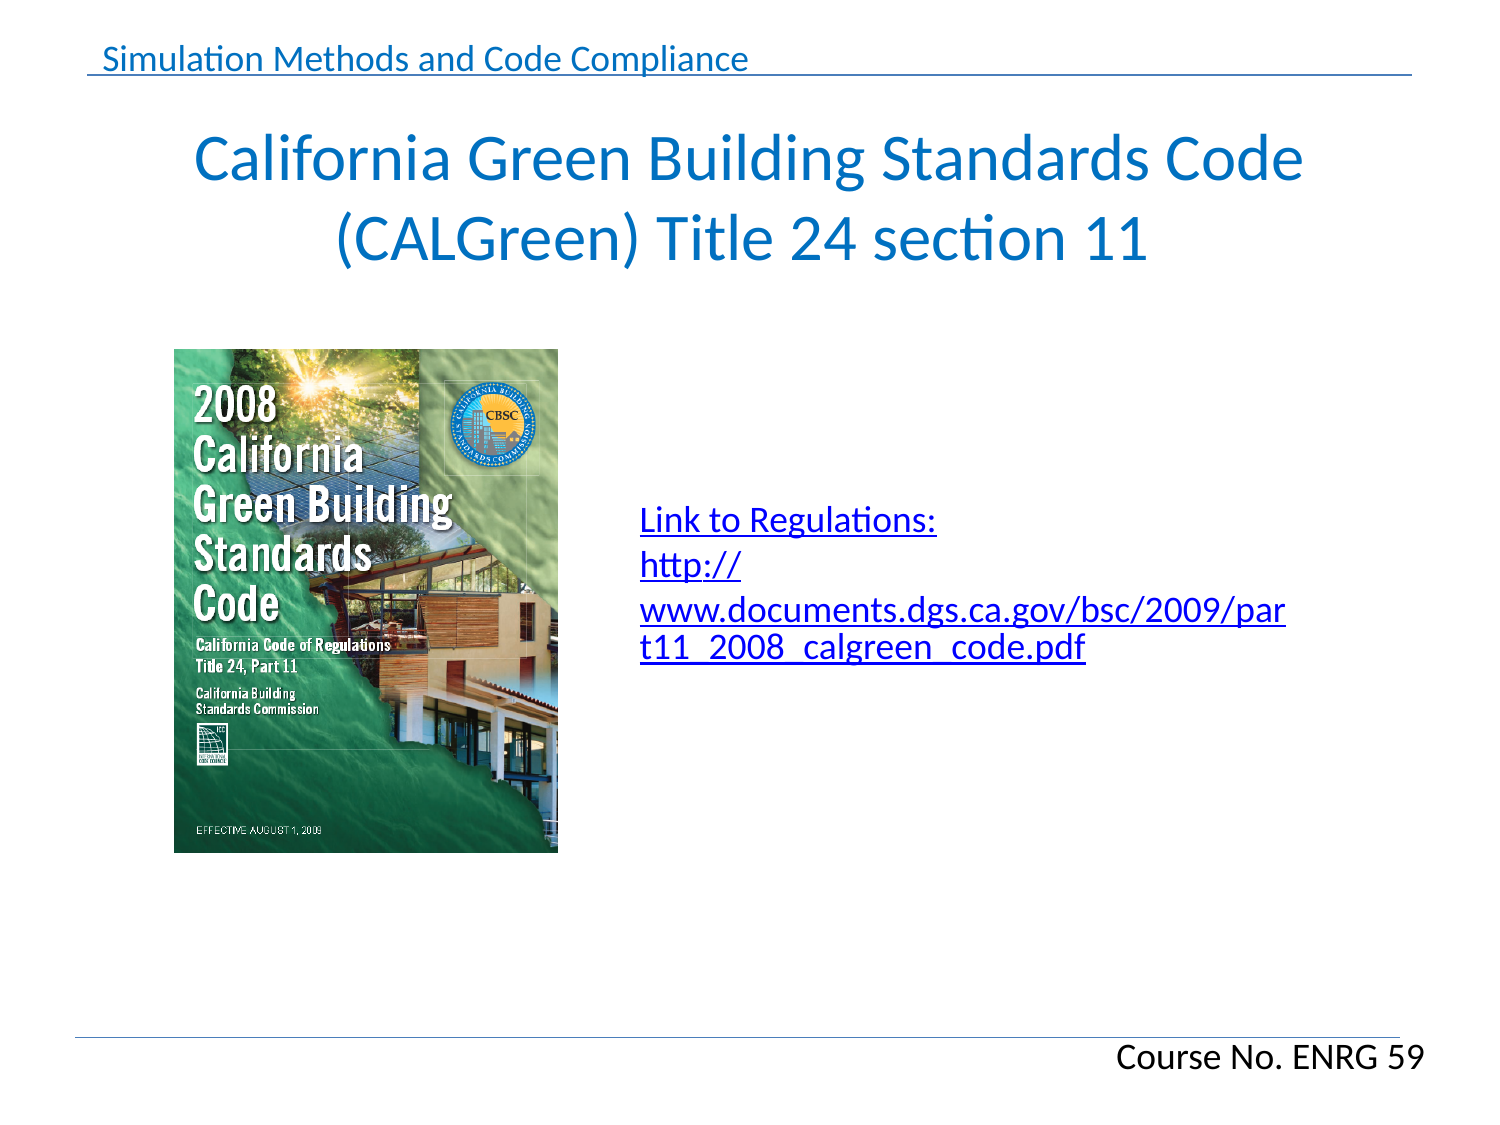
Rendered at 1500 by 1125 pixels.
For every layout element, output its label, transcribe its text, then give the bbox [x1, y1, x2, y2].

text_box Link to Regulations: http://www.documents.dgs.ca.gov/bsc/2009/part11_2008_calgreen_code.pdf [624, 487, 1313, 683]
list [174, 349, 558, 853]
title California Green Building Standards Code (CALGreen) Title 24 section 11 [75, 99, 1425, 288]
